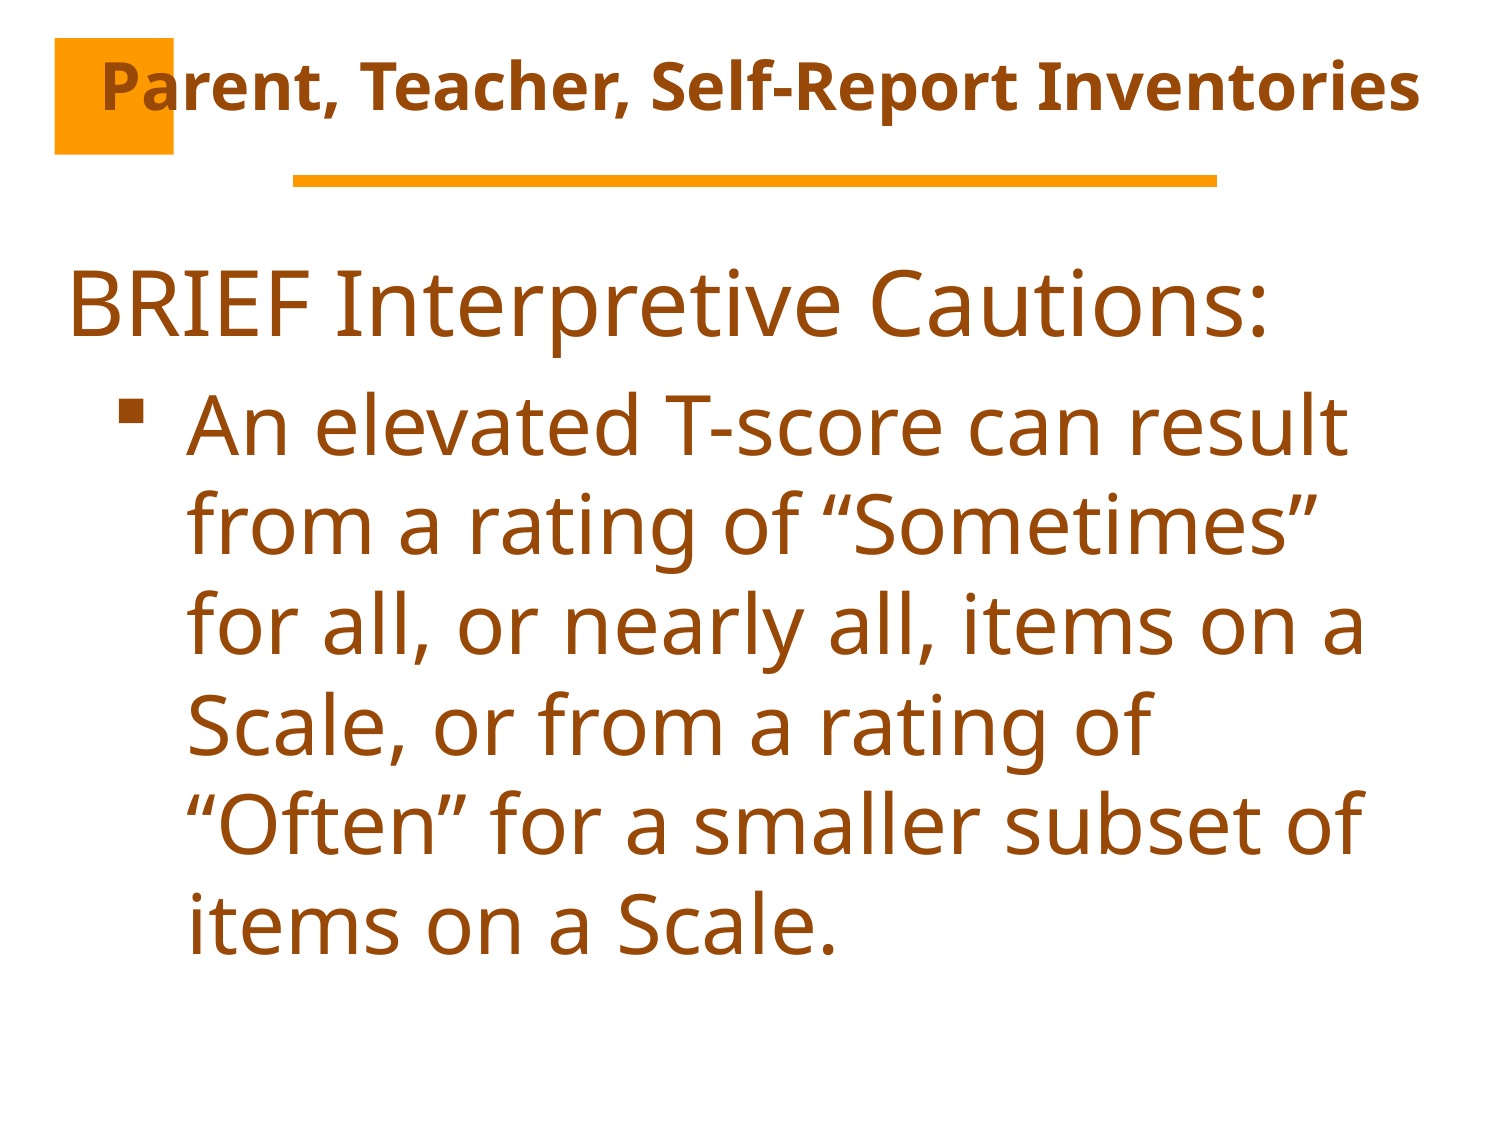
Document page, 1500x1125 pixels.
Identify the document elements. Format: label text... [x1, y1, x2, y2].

list BRIEF Interpretive Cautions: An elevated T-score can result from a rating of “Sometimes” for all, or nearly all, items on a Scale, or from a rating of “Often” for a smaller subset of items on a Scale. [49, 237, 1420, 1053]
text_box [53, 36, 176, 157]
title Parent, Teacher, Self-Report Inventories [84, 13, 1500, 154]
